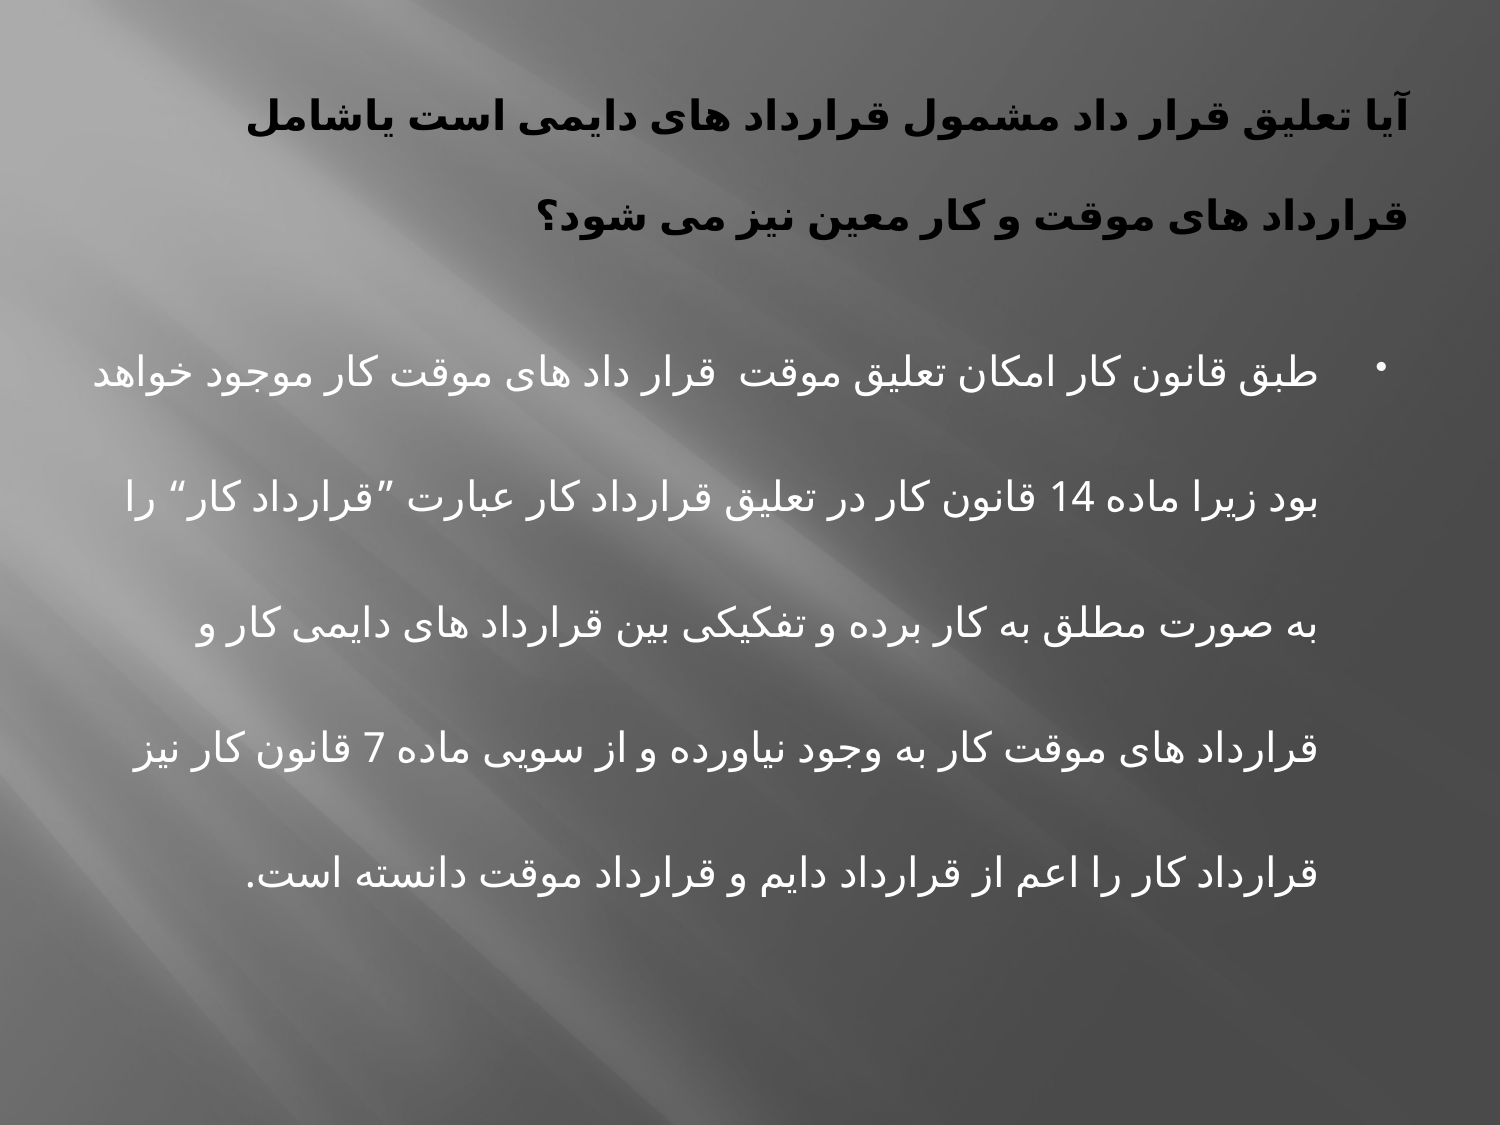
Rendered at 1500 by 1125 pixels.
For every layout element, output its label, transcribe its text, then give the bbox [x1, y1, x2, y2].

title آیا تعلیق قرار داد مشمول قرارداد های دایمی است یاشامل قرارداد های موقت و کار معین نیز می شود؟ [75, 45, 1425, 233]
list طبق قانون کار امکان تعلیق موقت قرار داد های موقت کار موجود خواهد بود زیرا ماده 14 قانون کار در تعلیق قرارداد کار عبارت ”قرارداد کار“ را به صورت مطلق به کار برده و تفکیکی بین قرارداد های دایمی کار و قرارداد های موقت کار به وجود نیاورده و از سویی ماده 7 قانون کار نیز قرارداد کار را اعم از قرارداد دایم و قرارداد موقت دانسته است. [75, 262, 1425, 1035]
